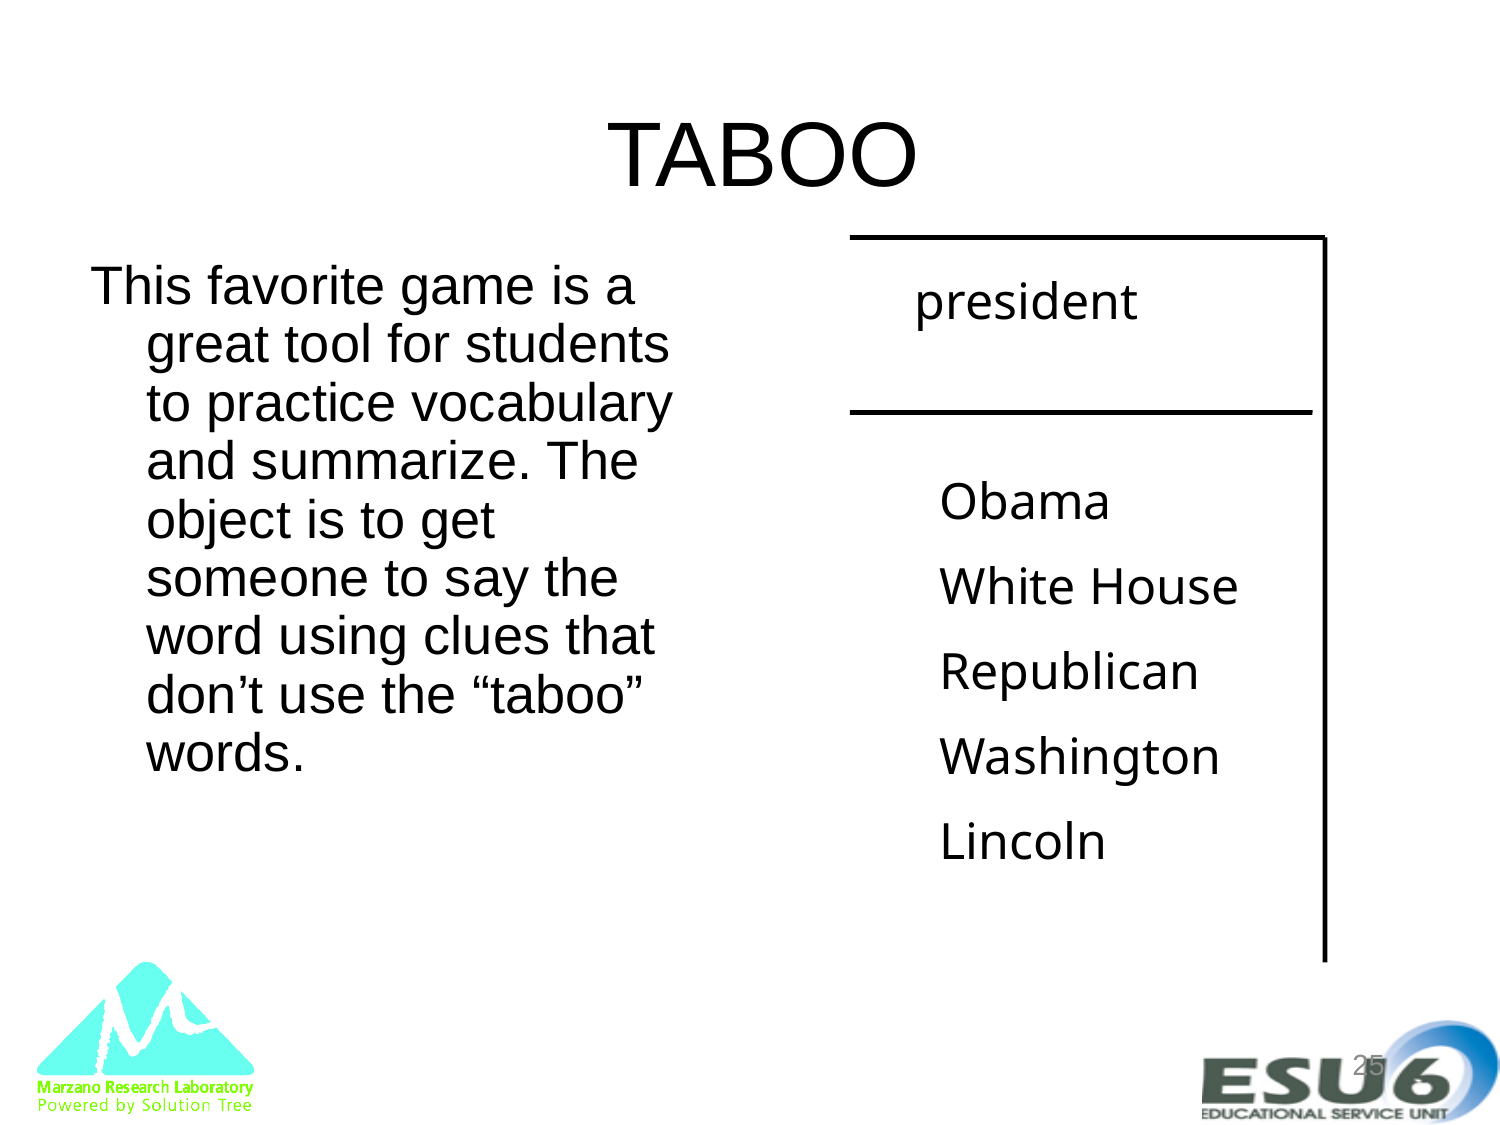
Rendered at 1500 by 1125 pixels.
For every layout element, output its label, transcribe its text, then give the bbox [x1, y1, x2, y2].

list This favorite game is a great tool for students to practice vocabulary and summarize. The object is to get someone to say the word using clues that don’t use the “taboo” words. [75, 249, 717, 950]
picture [37, 962, 254, 1114]
title TABOO [94, 50, 1407, 250]
slide_number 25 [1074, 1024, 1400, 1103]
picture [1202, 1020, 1500, 1125]
text_box president [900, 262, 1324, 338]
text_box Obama White House Republican Washington Lincoln [924, 462, 1288, 878]
